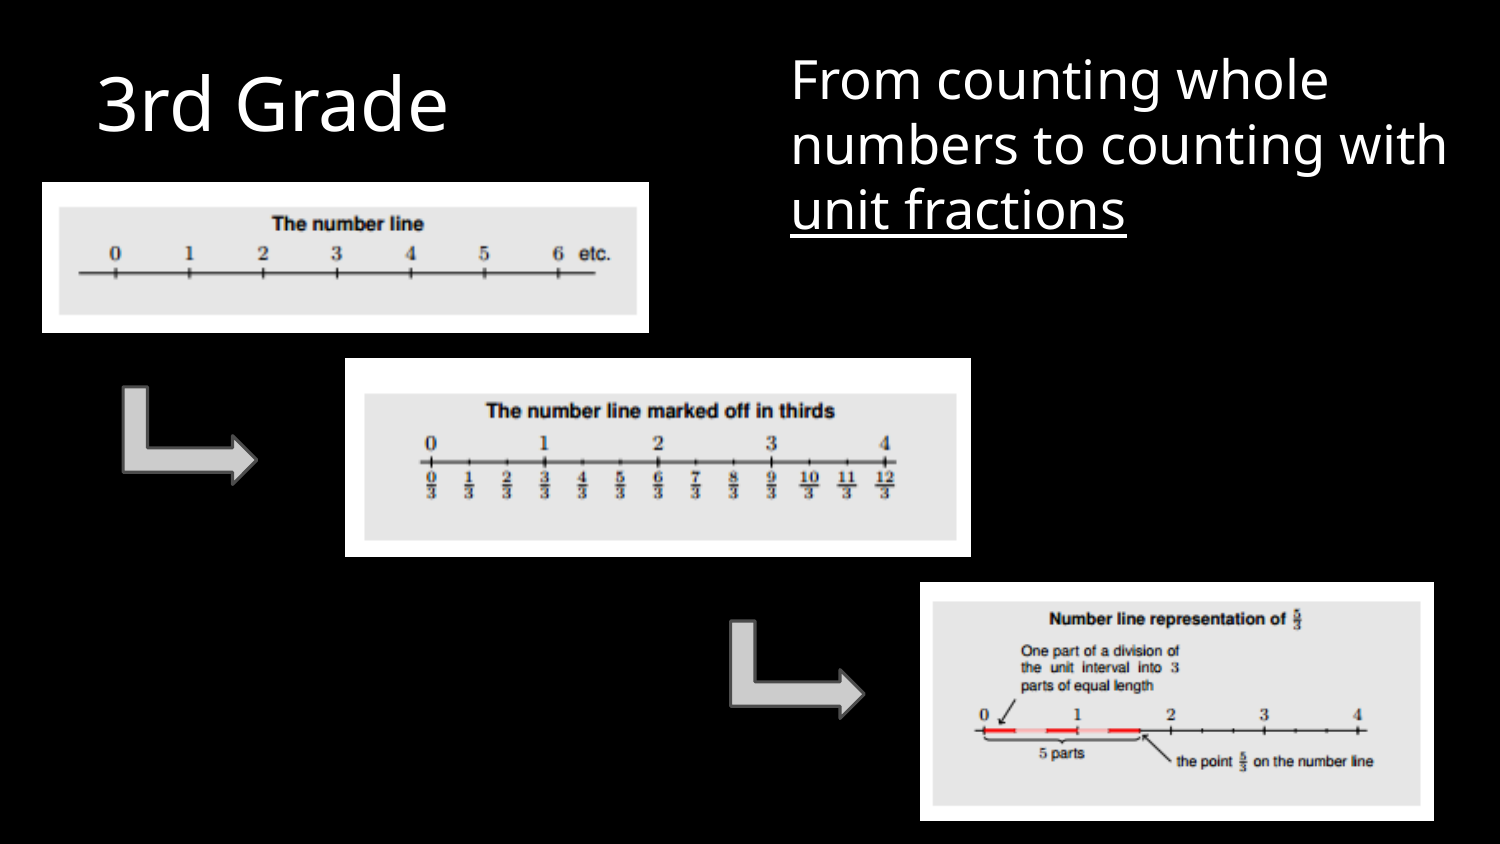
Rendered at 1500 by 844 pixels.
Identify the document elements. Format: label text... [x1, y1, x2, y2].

list From counting whole numbers to counting with unit fractions [775, 30, 1466, 387]
picture [42, 182, 649, 333]
text_box [730, 620, 865, 719]
text_box [123, 386, 257, 485]
picture [920, 582, 1434, 821]
title 3rd Grade [81, 21, 1432, 162]
picture [345, 358, 972, 557]
